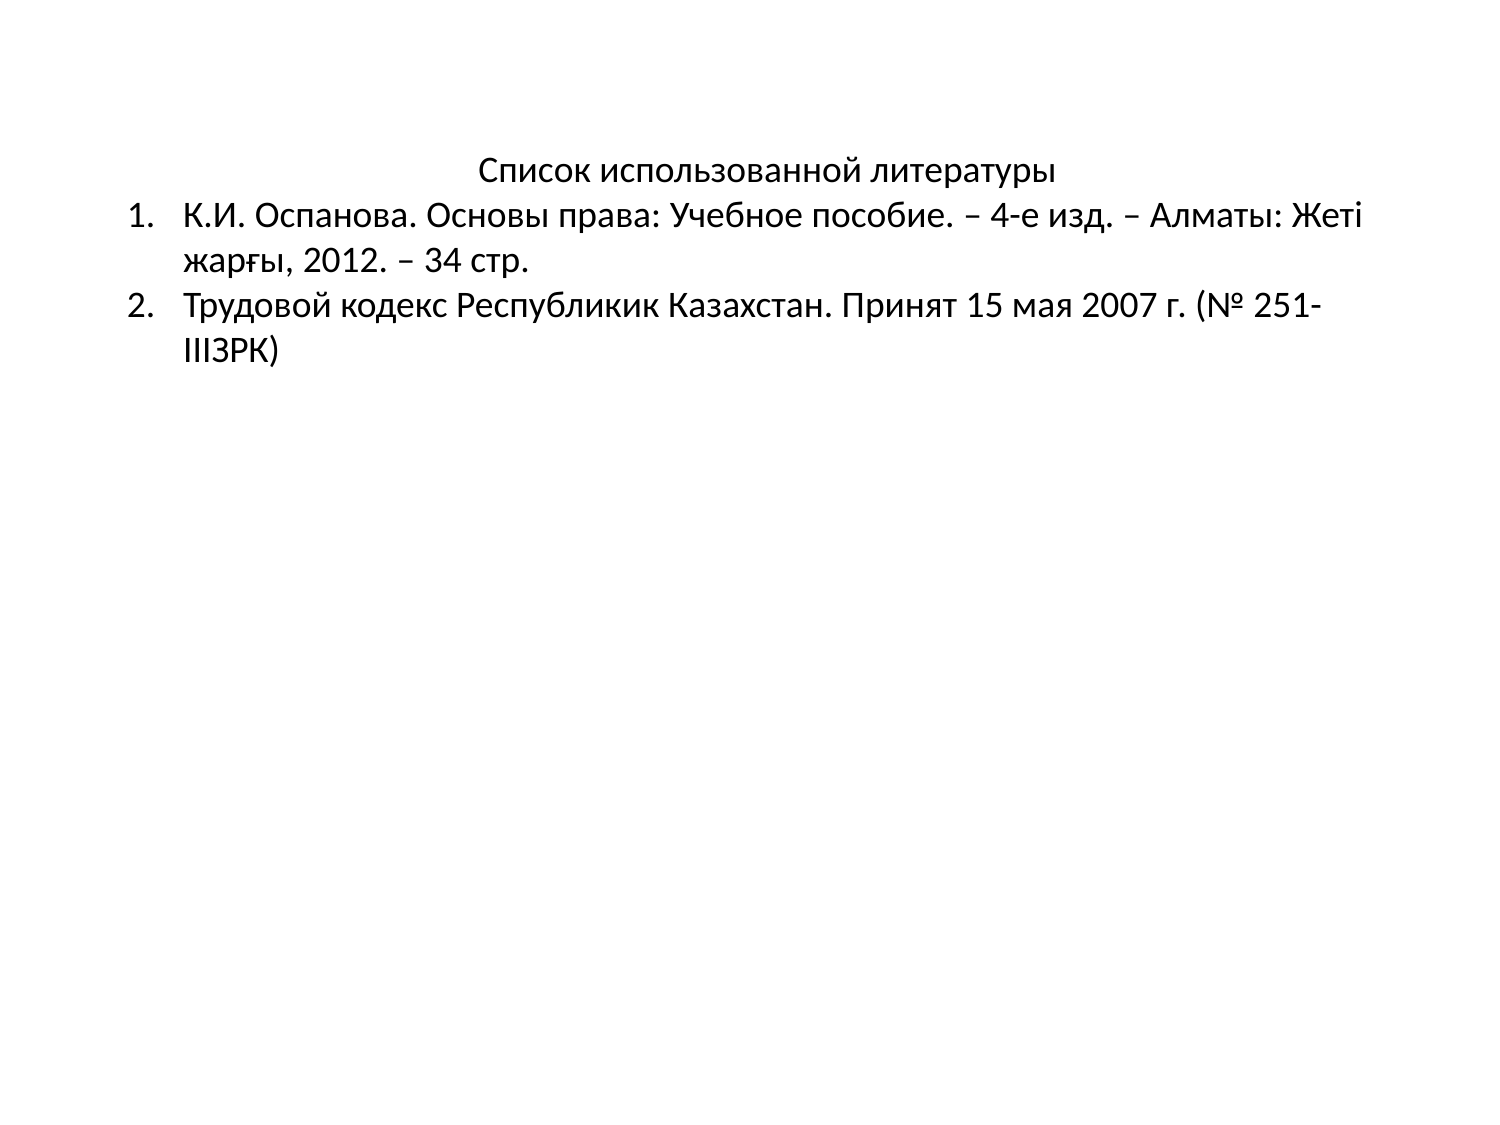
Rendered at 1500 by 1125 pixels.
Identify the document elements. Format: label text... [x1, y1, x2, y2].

text_box Список использованной литературы К.И. Оспанова. Основы права: Учебное пособие. – 4-е изд. – Алматы: Жеті жарғы, 2012. – 34 стр. Трудовой кодекс Республикик Казахстан. Принят 15 мая 2007 г. (№ 251-IIIЗРК) [112, 137, 1424, 377]
